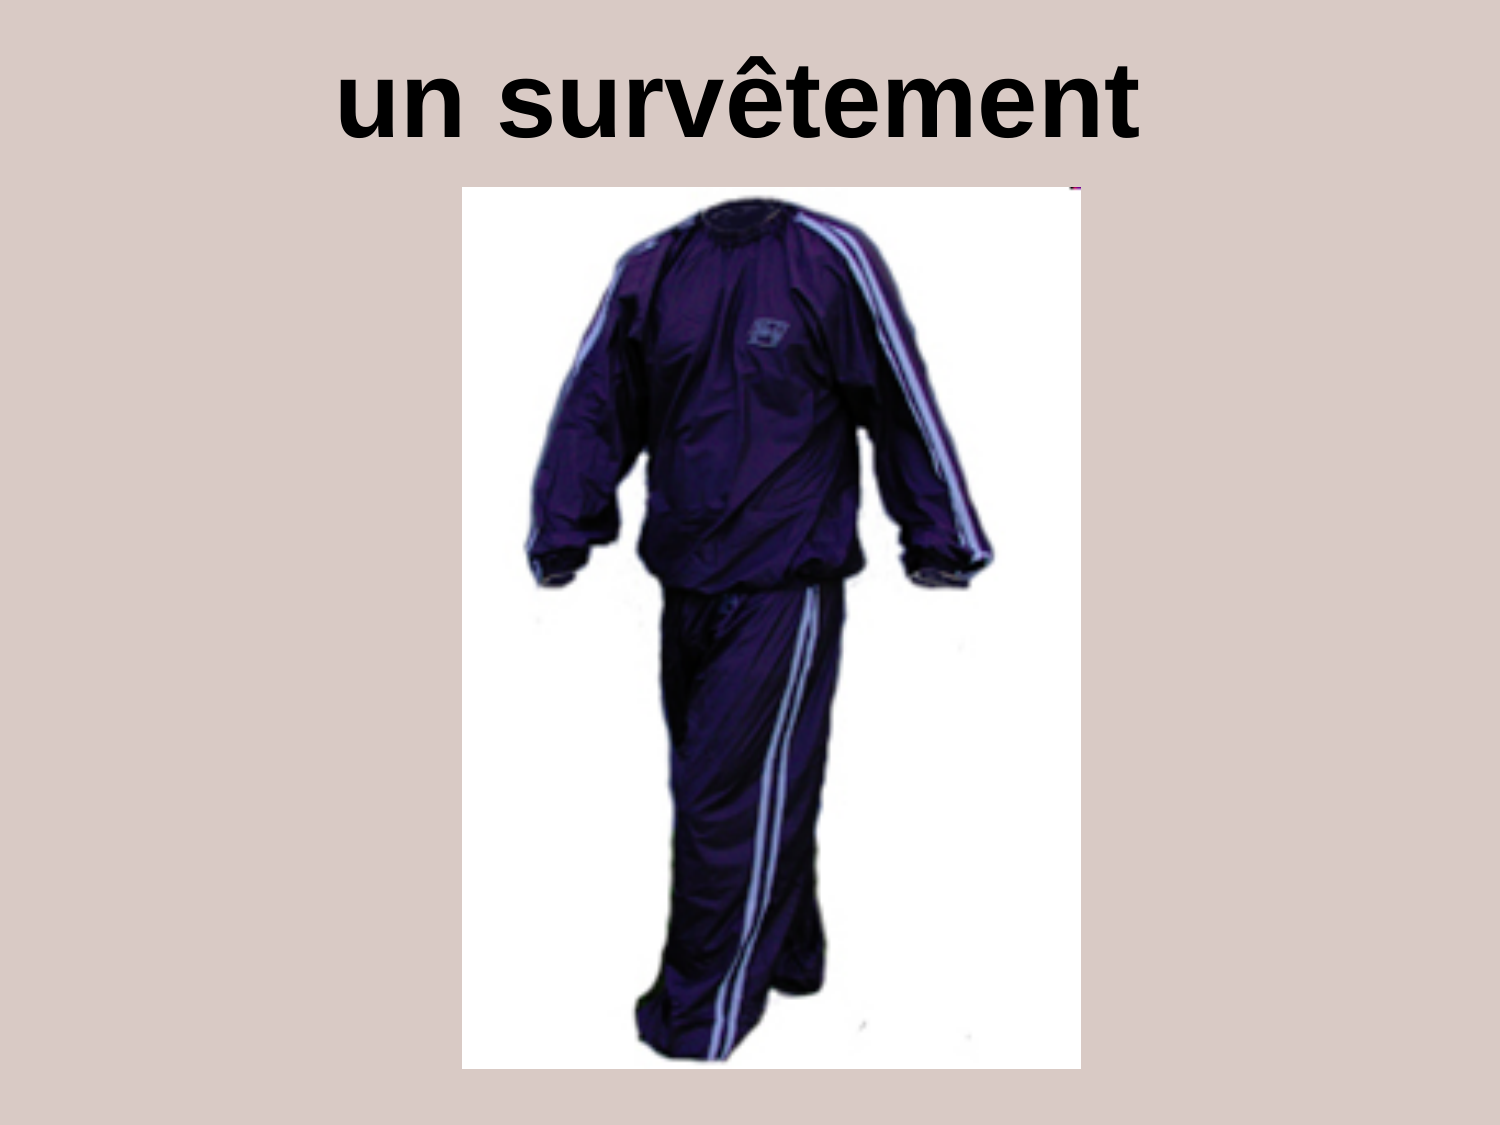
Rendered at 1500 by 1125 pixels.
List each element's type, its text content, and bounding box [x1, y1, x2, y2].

picture [462, 187, 1081, 1069]
title un survêtement [74, 0, 1426, 188]
